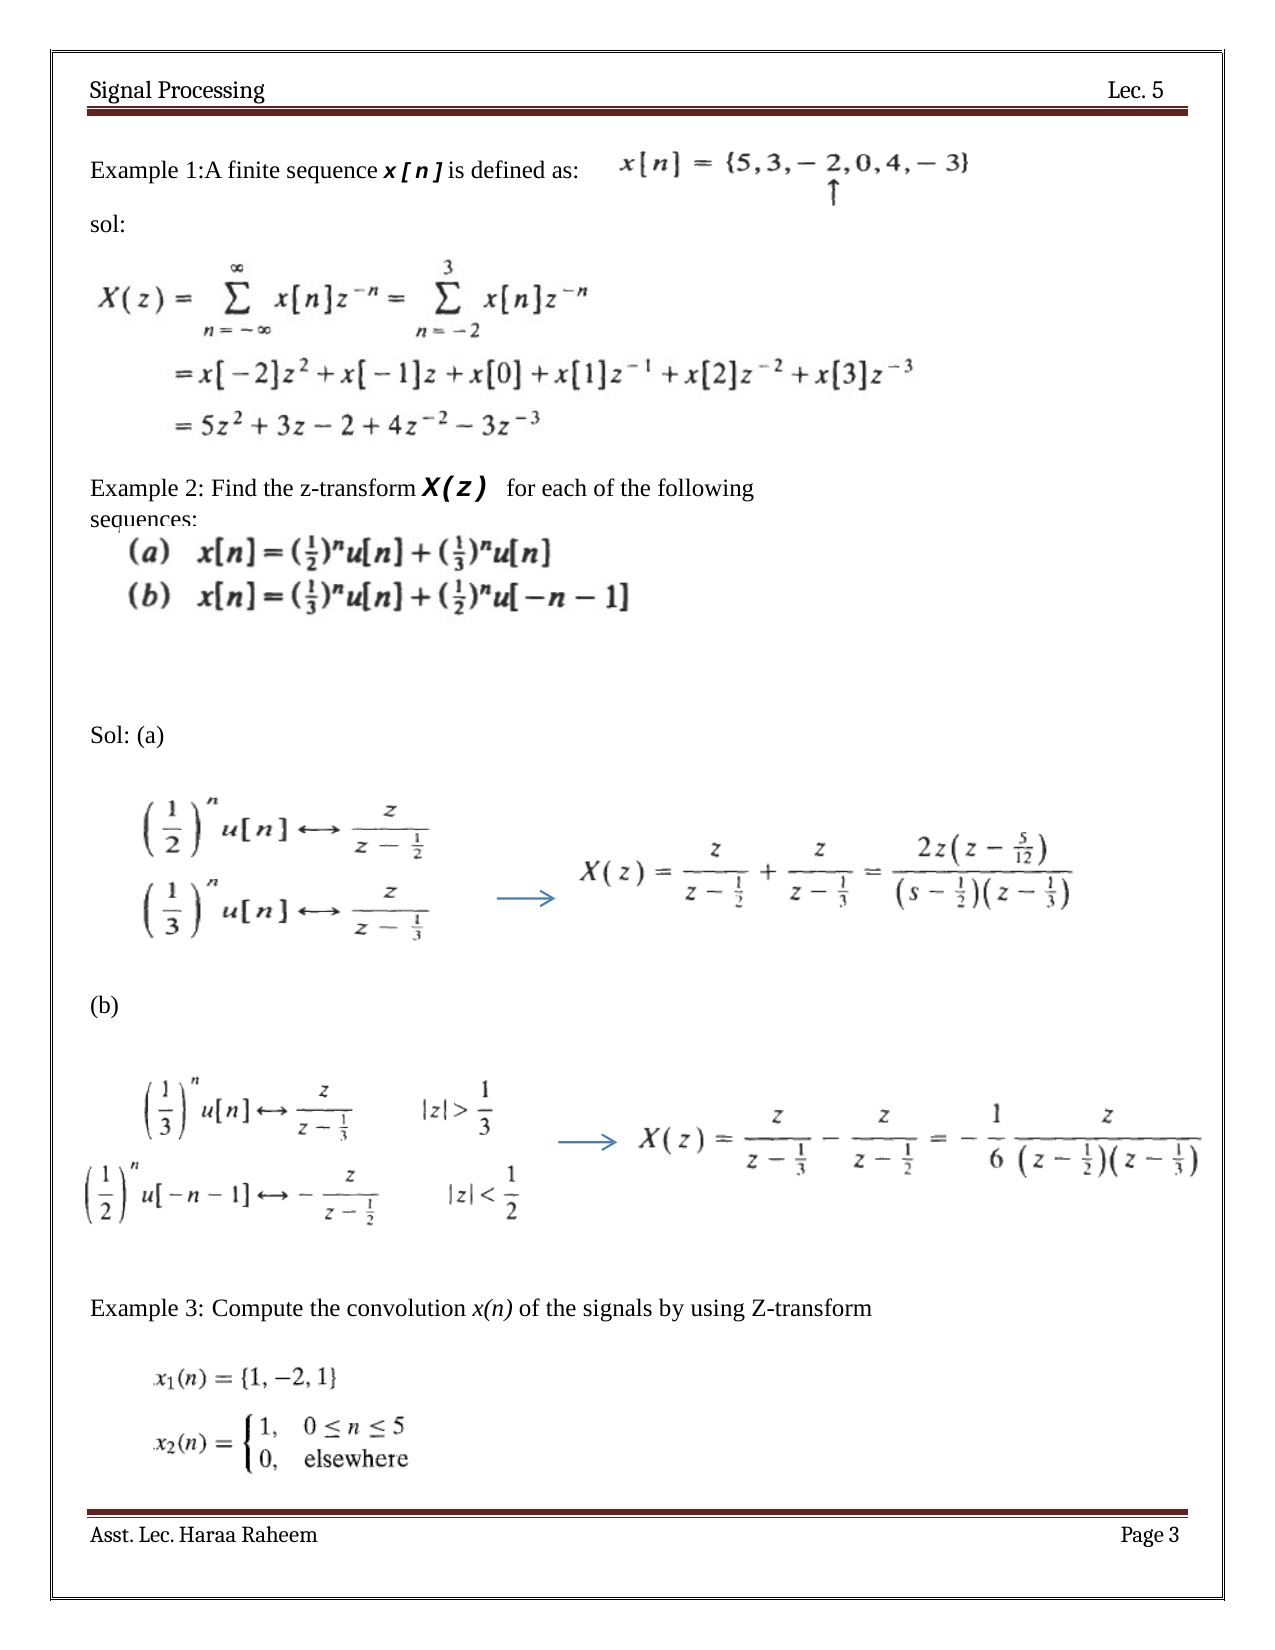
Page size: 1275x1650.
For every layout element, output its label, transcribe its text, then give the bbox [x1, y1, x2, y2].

text_box Lec. 5 [1105, 73, 1171, 106]
footer Asst. Lec. Haraa Raheem [87, 1519, 331, 1549]
text_box (b) [87, 988, 122, 1021]
text_box [616, 137, 991, 210]
text_box [137, 1365, 486, 1492]
text_box [558, 1133, 618, 1151]
text_box Sol: (a) [87, 718, 167, 751]
text_box Example 3: Compute the convolution x(n) of the signals by using Z-transform [87, 1291, 873, 1324]
text_box [59, 1063, 549, 1231]
text_box Signal Processing [87, 73, 279, 106]
text_box [119, 526, 646, 625]
text_box [496, 890, 556, 907]
text_box [90, 259, 932, 441]
text_box [119, 785, 455, 946]
slide_number Page 1 [1118, 1519, 1190, 1549]
text_box Example 2: Find the z-transform X(z) for each of the following sequences: [87, 468, 862, 507]
text_box Example 1:A finite sequence x [ n ] is defined as: sol: [87, 129, 584, 234]
text_box [622, 1091, 1207, 1186]
text_box [578, 831, 1085, 919]
